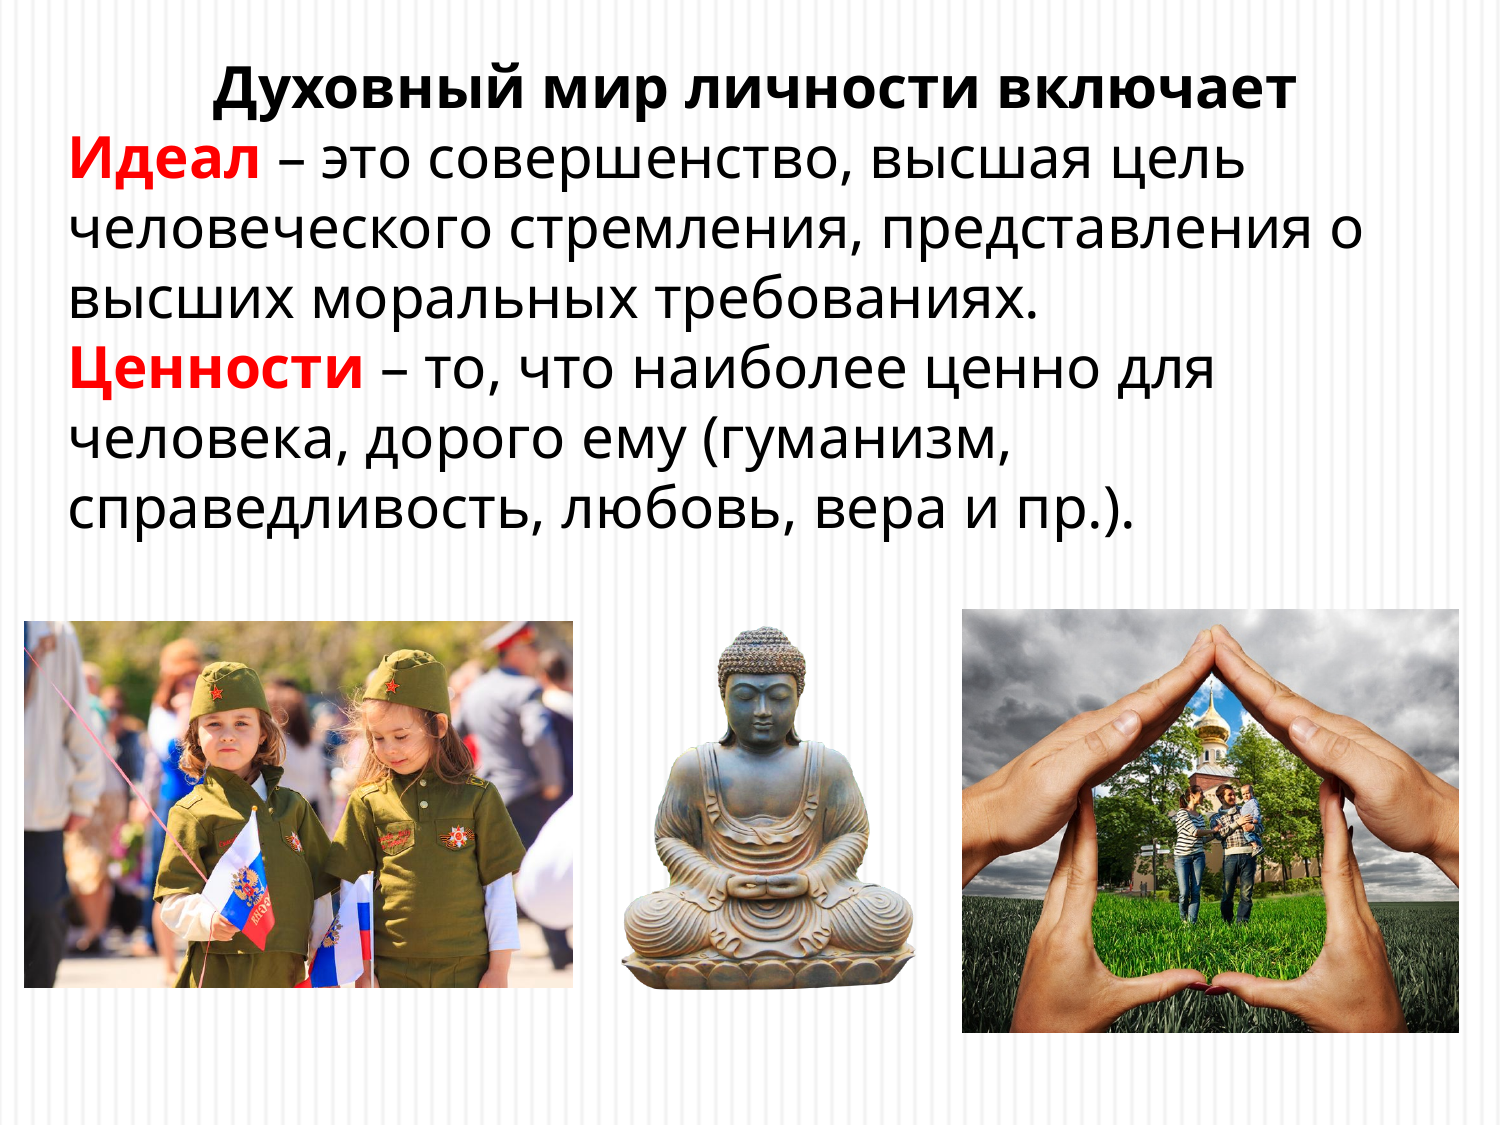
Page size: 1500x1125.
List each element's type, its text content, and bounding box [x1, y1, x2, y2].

text_box Духовный мир личности включает Идеал – это совершенство, высшая цель человеческого стремления, представления о высших моральных требованиях. Ценности – то, что наиболее ценно для человека, дорого ему (гуманизм, справедливость, любовь, вера и пр.). [53, 42, 1459, 548]
picture [962, 609, 1459, 1033]
picture [596, 609, 940, 1002]
picture [23, 621, 573, 989]
